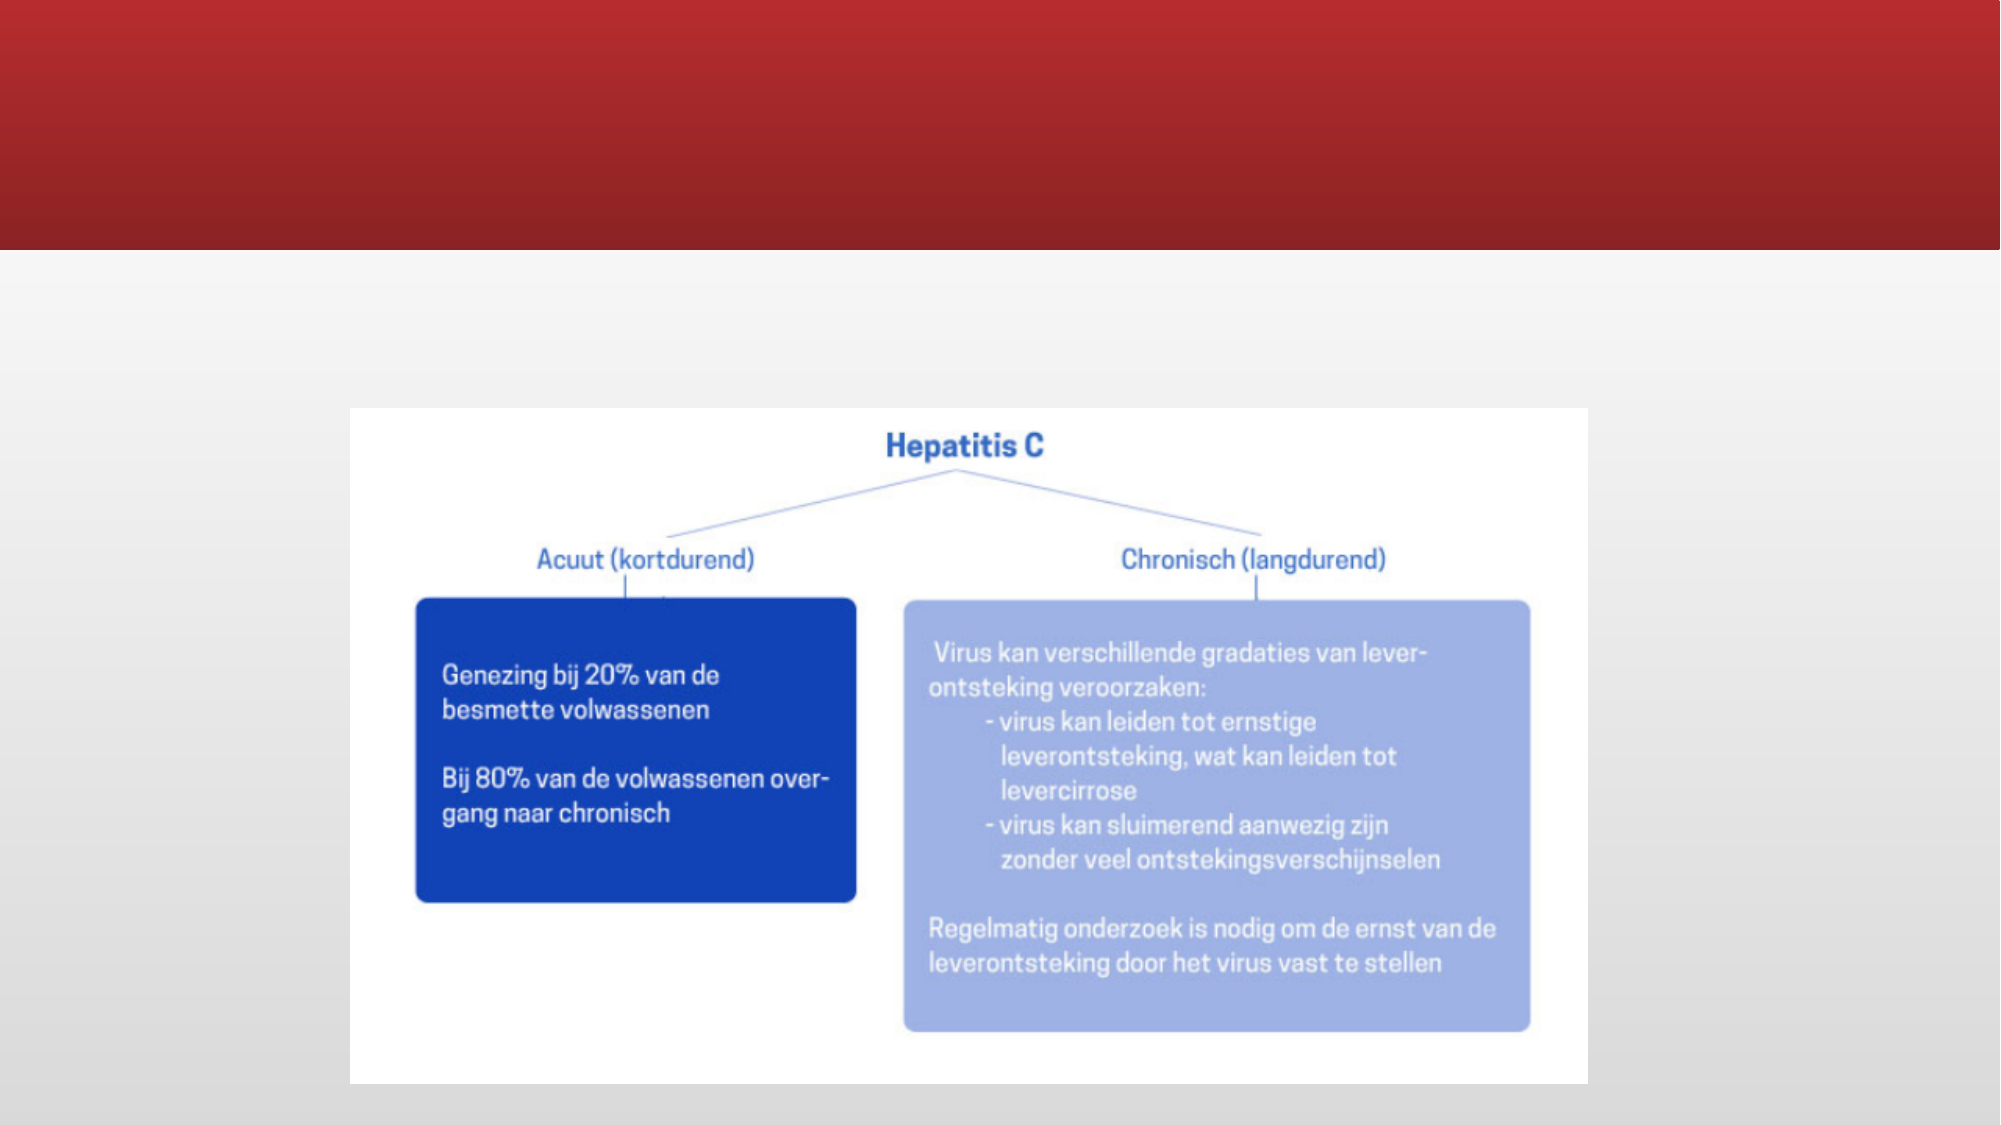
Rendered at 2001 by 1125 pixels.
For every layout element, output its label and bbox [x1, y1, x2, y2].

picture [350, 408, 1588, 1084]
